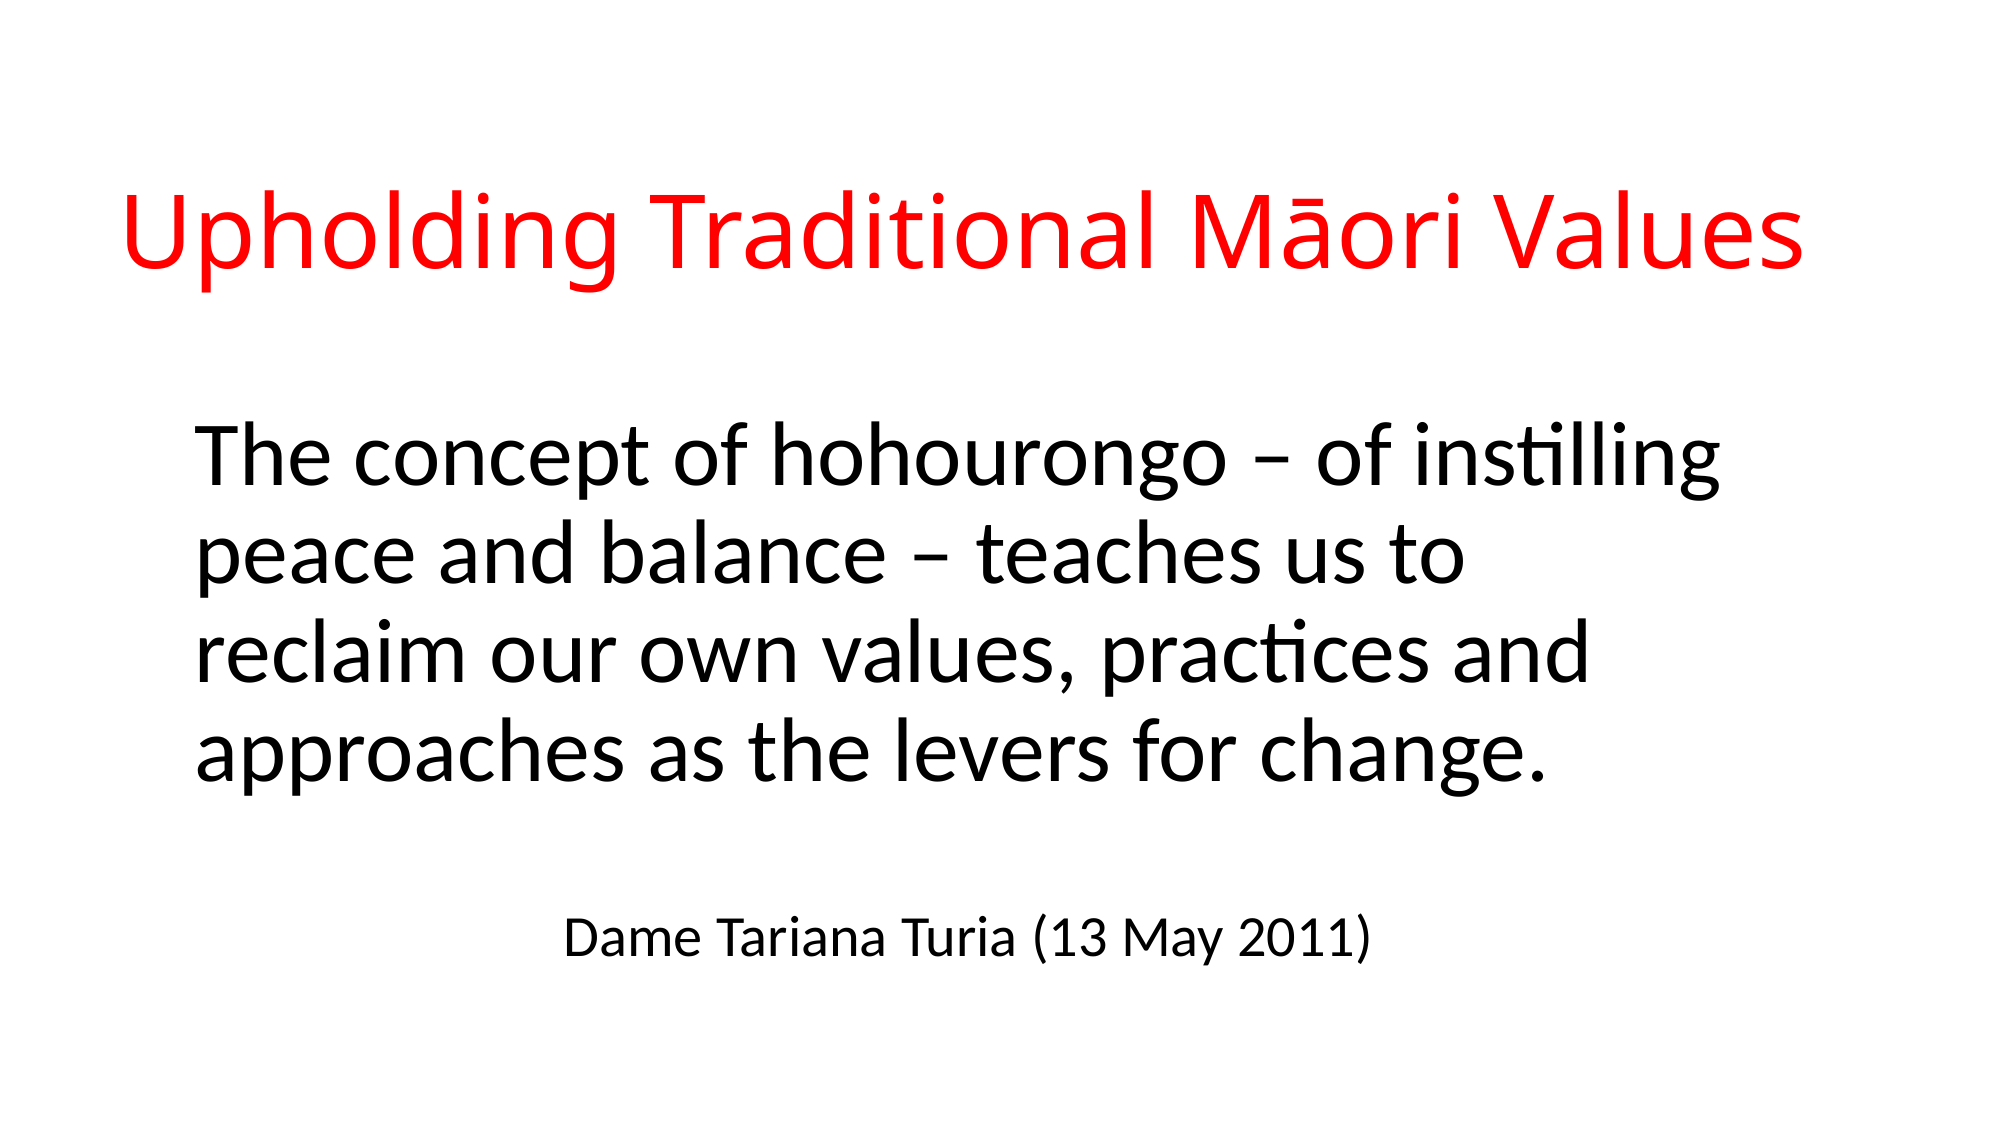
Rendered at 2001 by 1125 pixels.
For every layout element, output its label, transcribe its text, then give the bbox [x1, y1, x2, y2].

list The concept of hohourongo – of instilling peace and balance – teaches us to reclaim our own values, practices and approaches as the levers for change. Dame Tariana Turia (13 May 2011) [179, 398, 1771, 1086]
title Upholding Traditional Māori Values [64, 126, 1863, 346]
